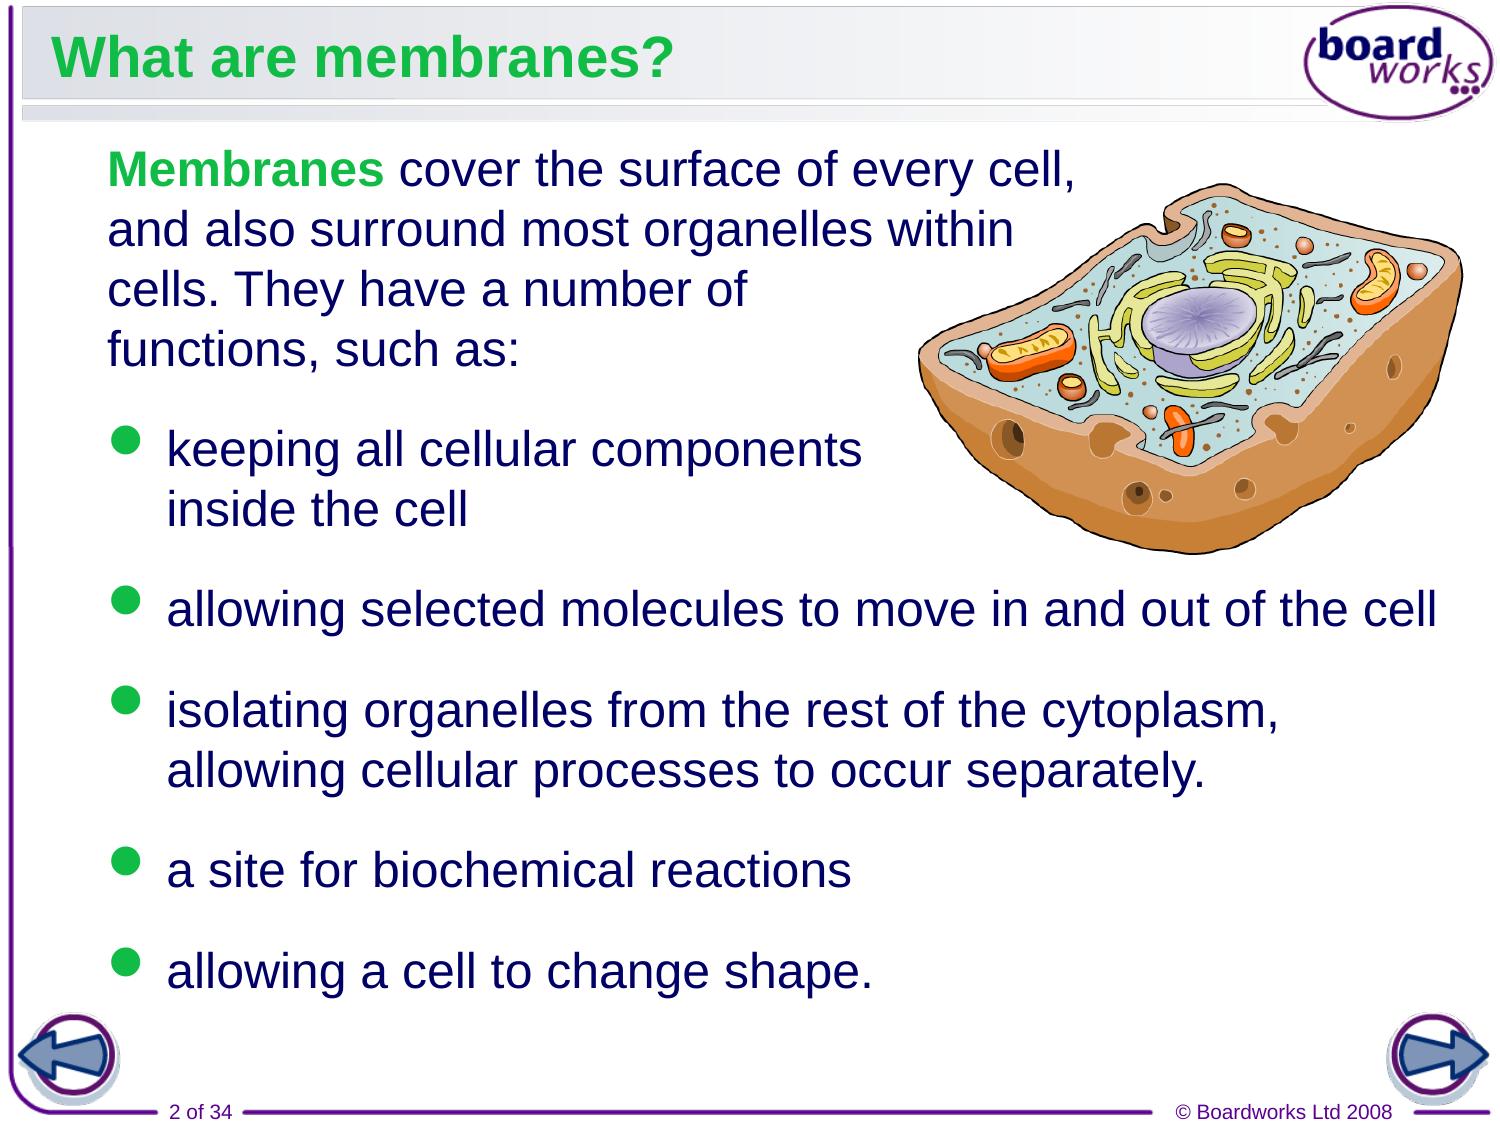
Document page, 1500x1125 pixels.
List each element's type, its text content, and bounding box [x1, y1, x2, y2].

title What are membranes? [36, 8, 1225, 99]
text_box isolating organelles from the rest of the cytoplasm, allowing cellular processes to occur separately. [92, 669, 1473, 805]
picture [0, 0, 1500, 1125]
text_box Membranes cover the surface of every cell, and also surround most organelles within cells. They have a number of functions, such as: [92, 128, 1102, 384]
text_box keeping all cellular components inside the cell [92, 408, 910, 544]
text_box allowing selected molecules to move in and out of the cell [92, 569, 1500, 644]
text_box allowing a cell to change shape. [92, 930, 1443, 1006]
text_box a site for biochemical reactions [92, 830, 977, 905]
